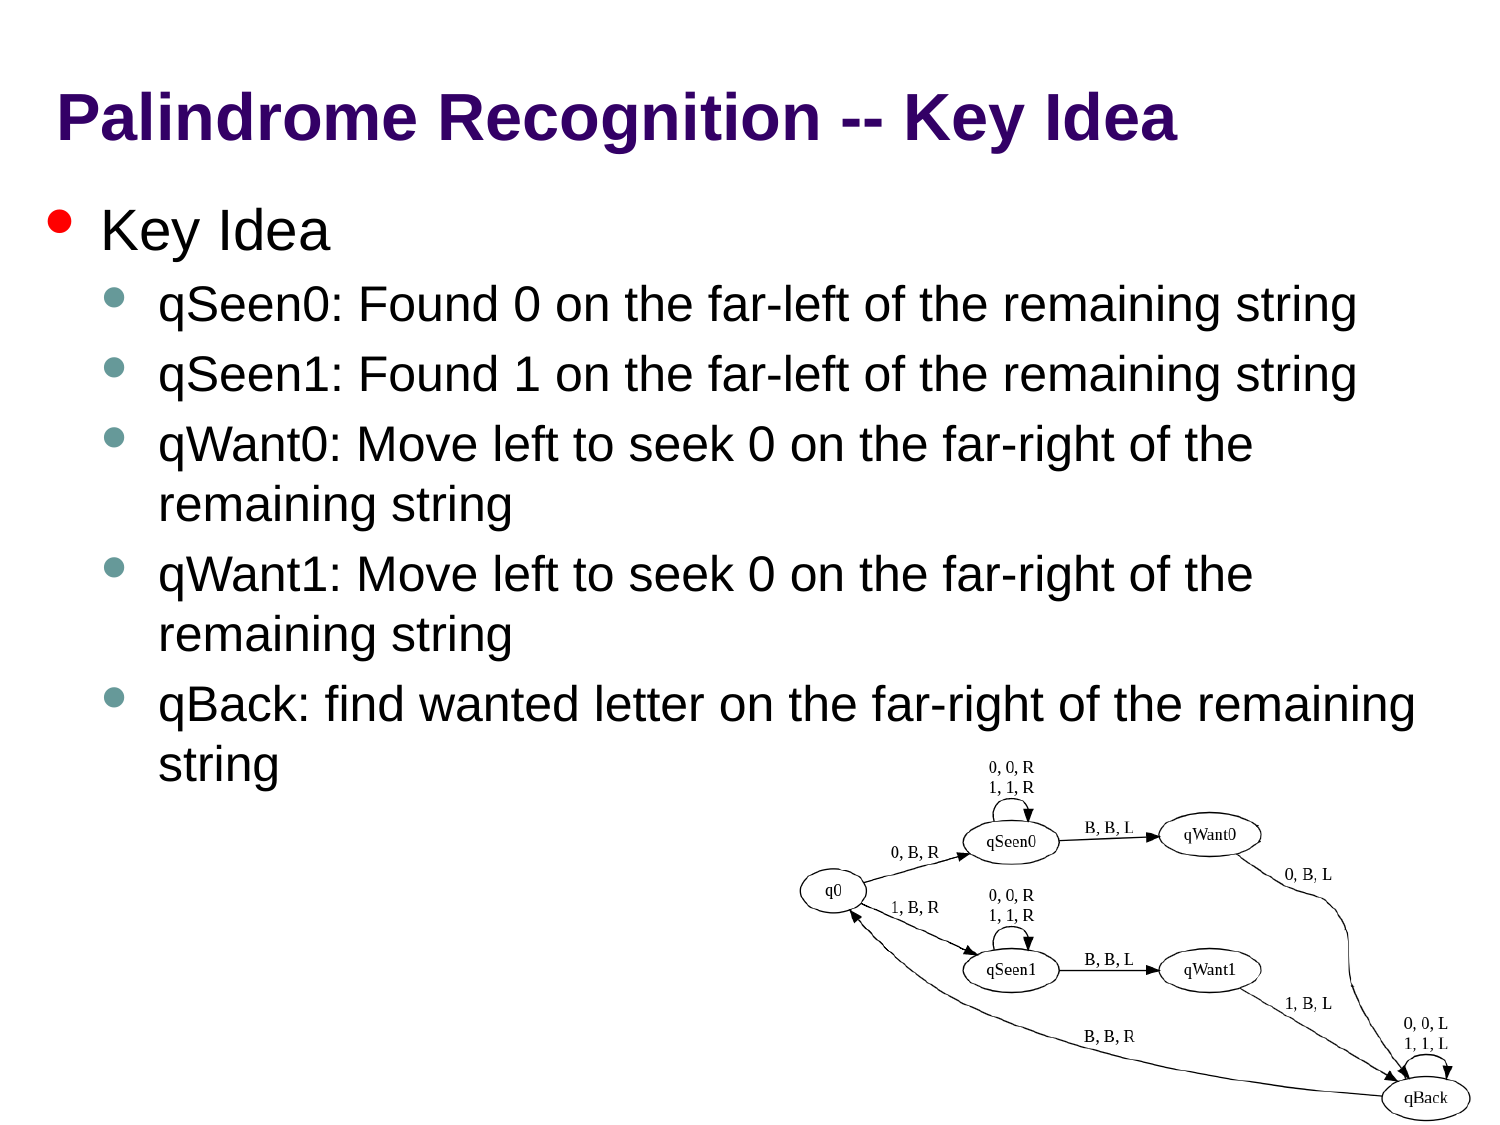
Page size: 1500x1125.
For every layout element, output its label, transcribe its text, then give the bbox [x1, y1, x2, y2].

list Key Idea qSeen0: Found 0 on the far-left of the remaining string qSeen1: Found 1 on the far-left of the remaining string qWant0: Move left to seek 0 on the far-right of the remaining string qWant1: Move left to seek 0 on the far-right of the remaining string qBack: find wanted letter on the far-right of the remaining string [29, 184, 1483, 1083]
title Palindrome Recognition -- Key Idea [41, 19, 1471, 162]
picture [797, 756, 1479, 1124]
